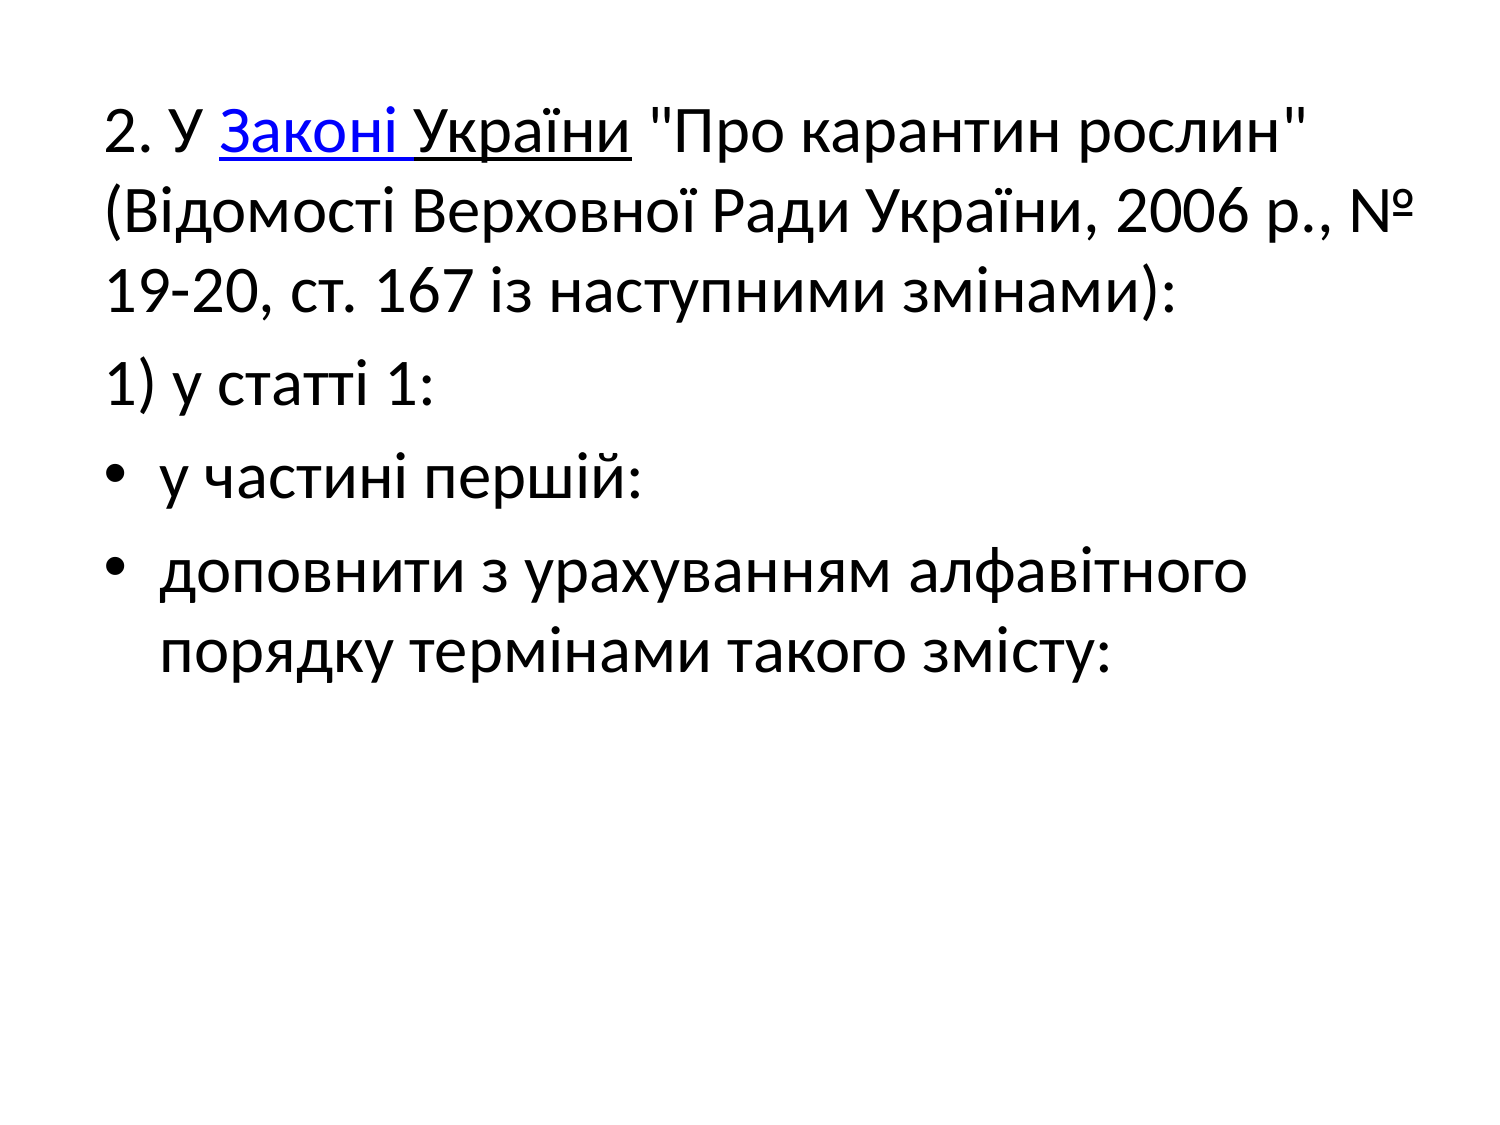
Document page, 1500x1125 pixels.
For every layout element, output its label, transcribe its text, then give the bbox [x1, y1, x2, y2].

list 2. У Законі України "Про карантин рослин" (Відомості Верховної Ради України, 2006 р., № 19-20, ст. 167 із наступними змінами): 1) у статті 1: у частині першій: доповнити з урахуванням алфавітного порядку термінами такого змісту: [88, 78, 1439, 821]
